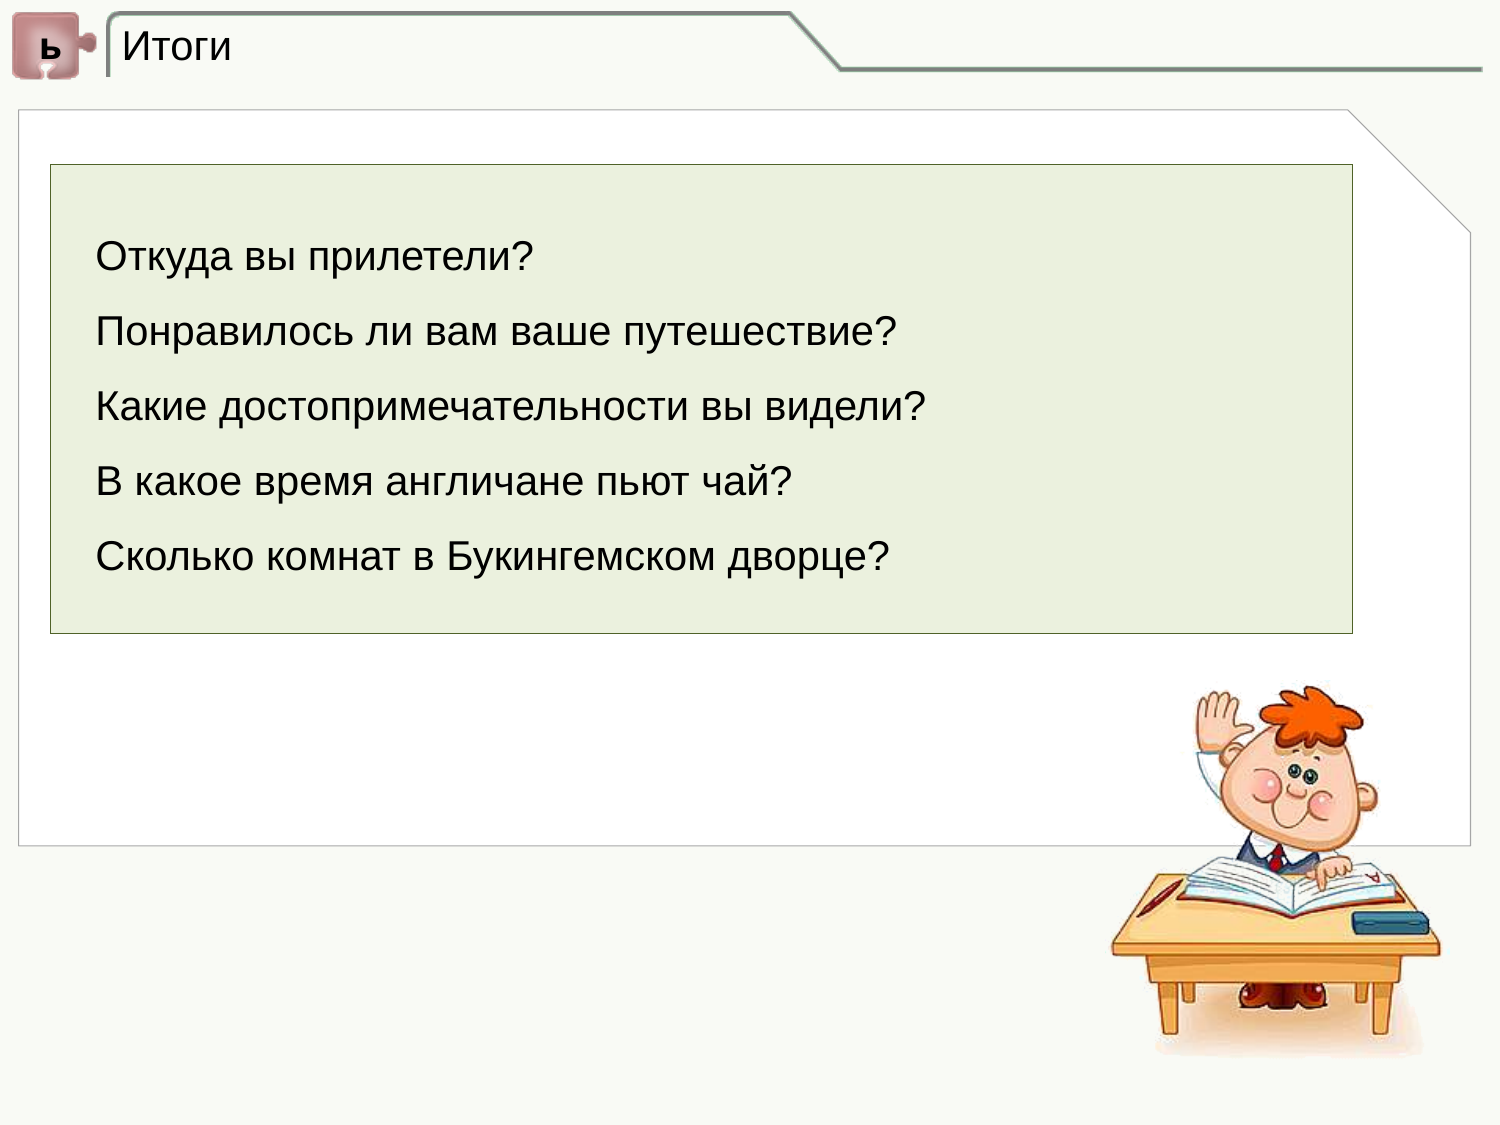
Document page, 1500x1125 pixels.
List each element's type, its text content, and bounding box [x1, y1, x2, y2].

text_box [16, 107, 1473, 849]
picture [105, 11, 1483, 77]
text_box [11, 11, 98, 81]
text_box [50, 164, 1353, 634]
picture [1105, 679, 1450, 1071]
text_box Откуда вы прилетели? Понравилось ли вам ваше путешествие? Какие достопримечательности вы видели? В какое время англичане пьют чай? Сколько комнат в Букингемском дворце? [80, 196, 1306, 586]
